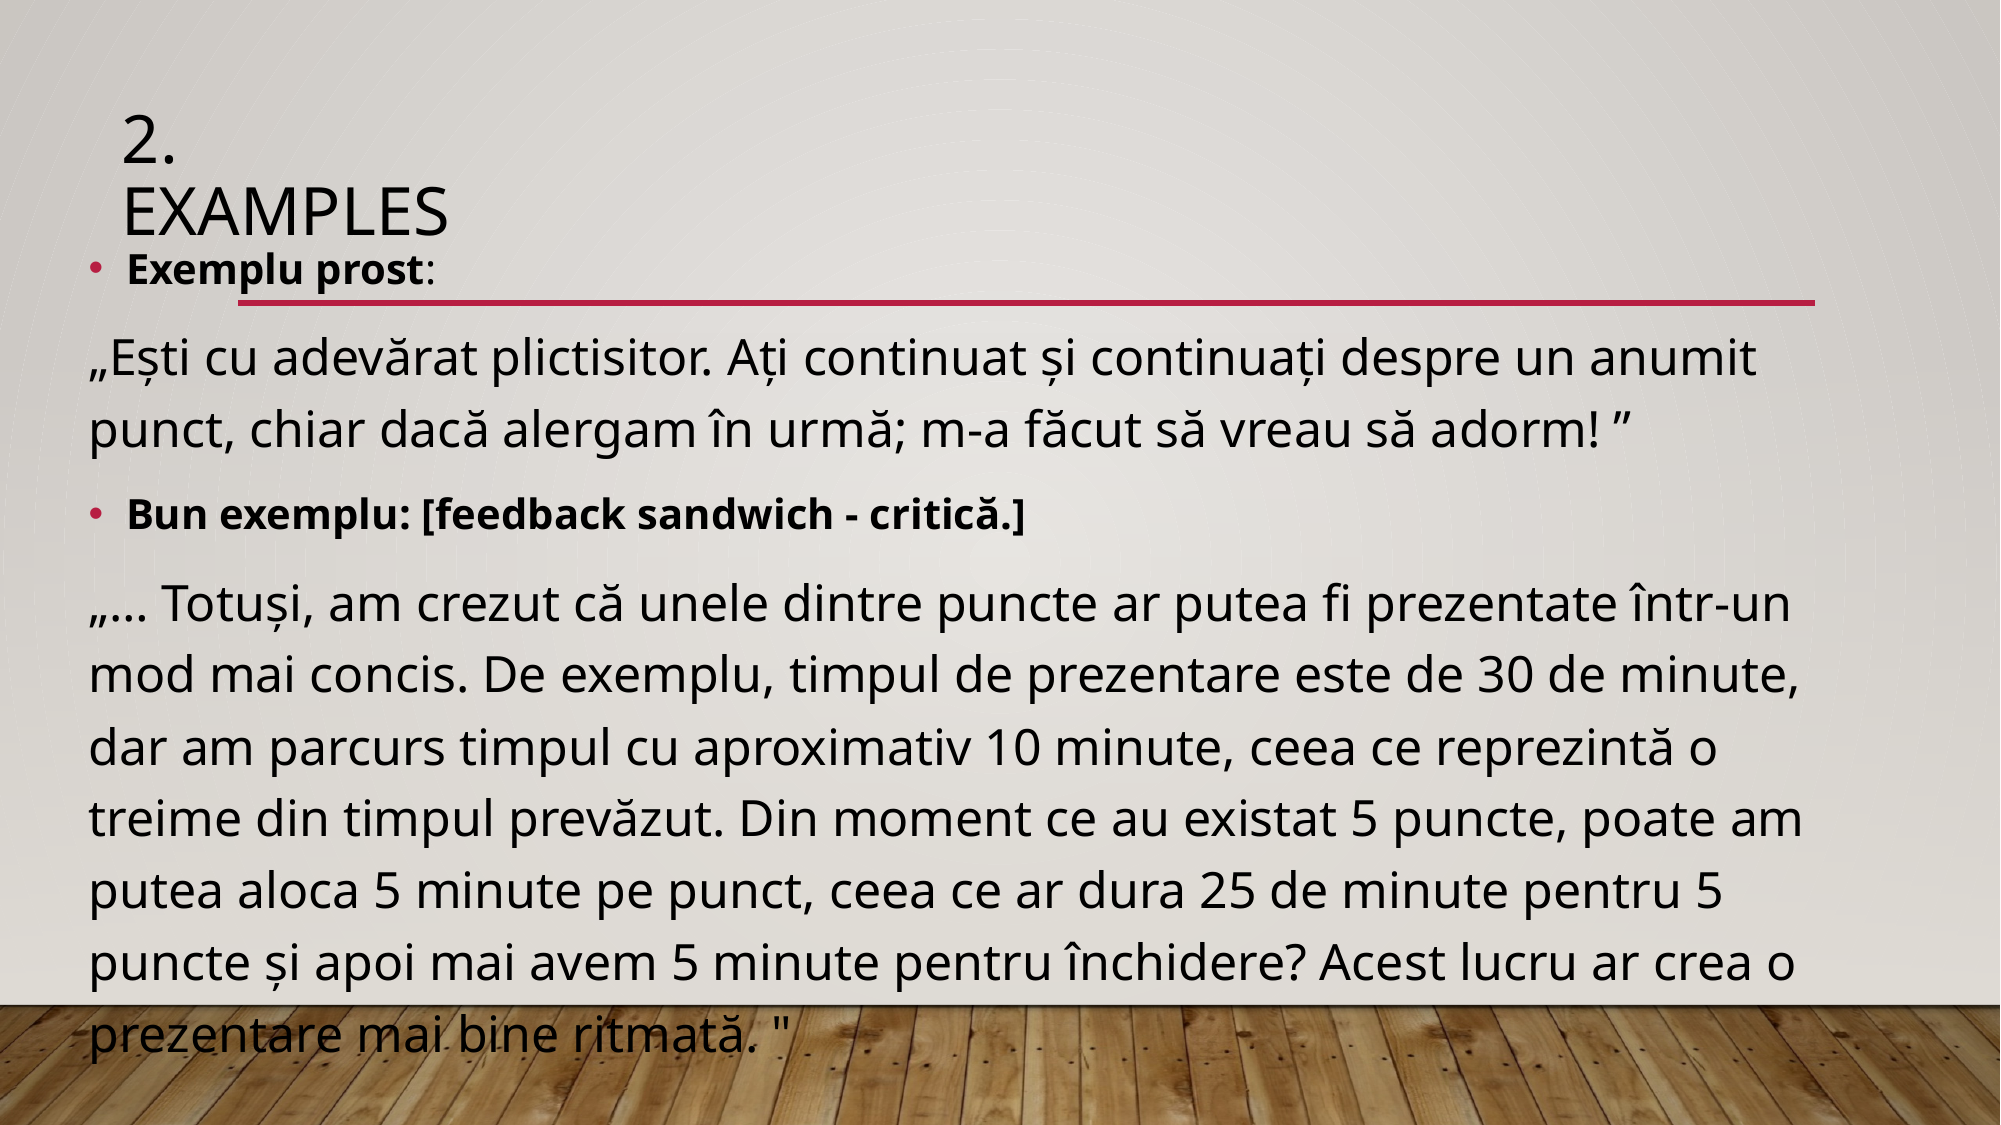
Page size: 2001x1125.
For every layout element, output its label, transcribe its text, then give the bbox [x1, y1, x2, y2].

picture [0, 1005, 2000, 1125]
list Exemplu prost: „Ești cu adevărat plictisitor. Ați continuat și continuați despre un anumit punct, chiar dacă alergam în urmă; m-a făcut să vreau să adorm! ” Bun exemplu: [feedback sandwich - critică.] „… Totuși, am crezut că unele dintre puncte ar putea fi prezentate într-un mod mai concis. De exemplu, timpul de prezentare este de 30 de minute, dar am parcurs timpul cu aproximativ 10 minute, ceea ce reprezintă o treime din timpul prevăzut. Din moment ce au existat 5 puncte, poate am putea aloca 5 minute pe punct, ceea ce ar dura 25 de minute pentru 5 puncte și apoi mai avem 5 minute pentru închidere? Acest lucru ar crea o prezentare mai bine ritmată. " [73, 224, 1886, 791]
title 2. Examples [106, 98, 519, 224]
